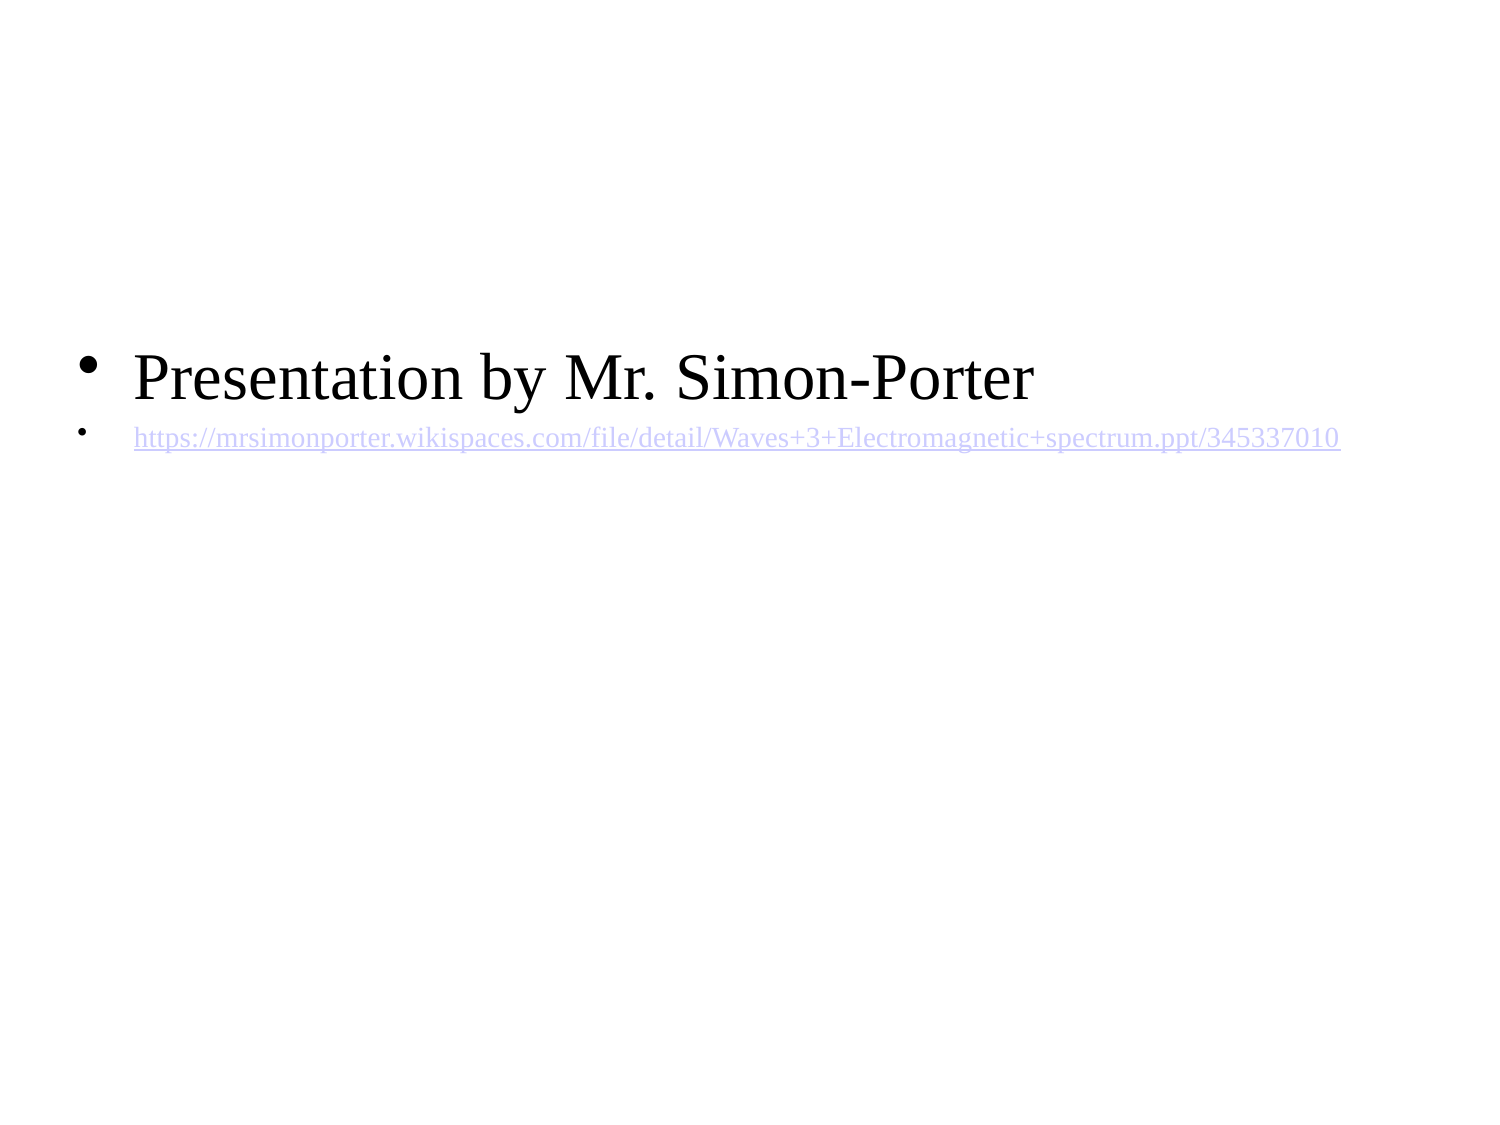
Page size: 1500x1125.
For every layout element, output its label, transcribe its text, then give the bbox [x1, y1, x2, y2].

list Presentation by Mr. Simon-Porter https://mrsimonporter.wikispaces.com/file/detail/Waves+3+Electromagnetic+spectrum.ppt/345337010 [62, 324, 1438, 1001]
